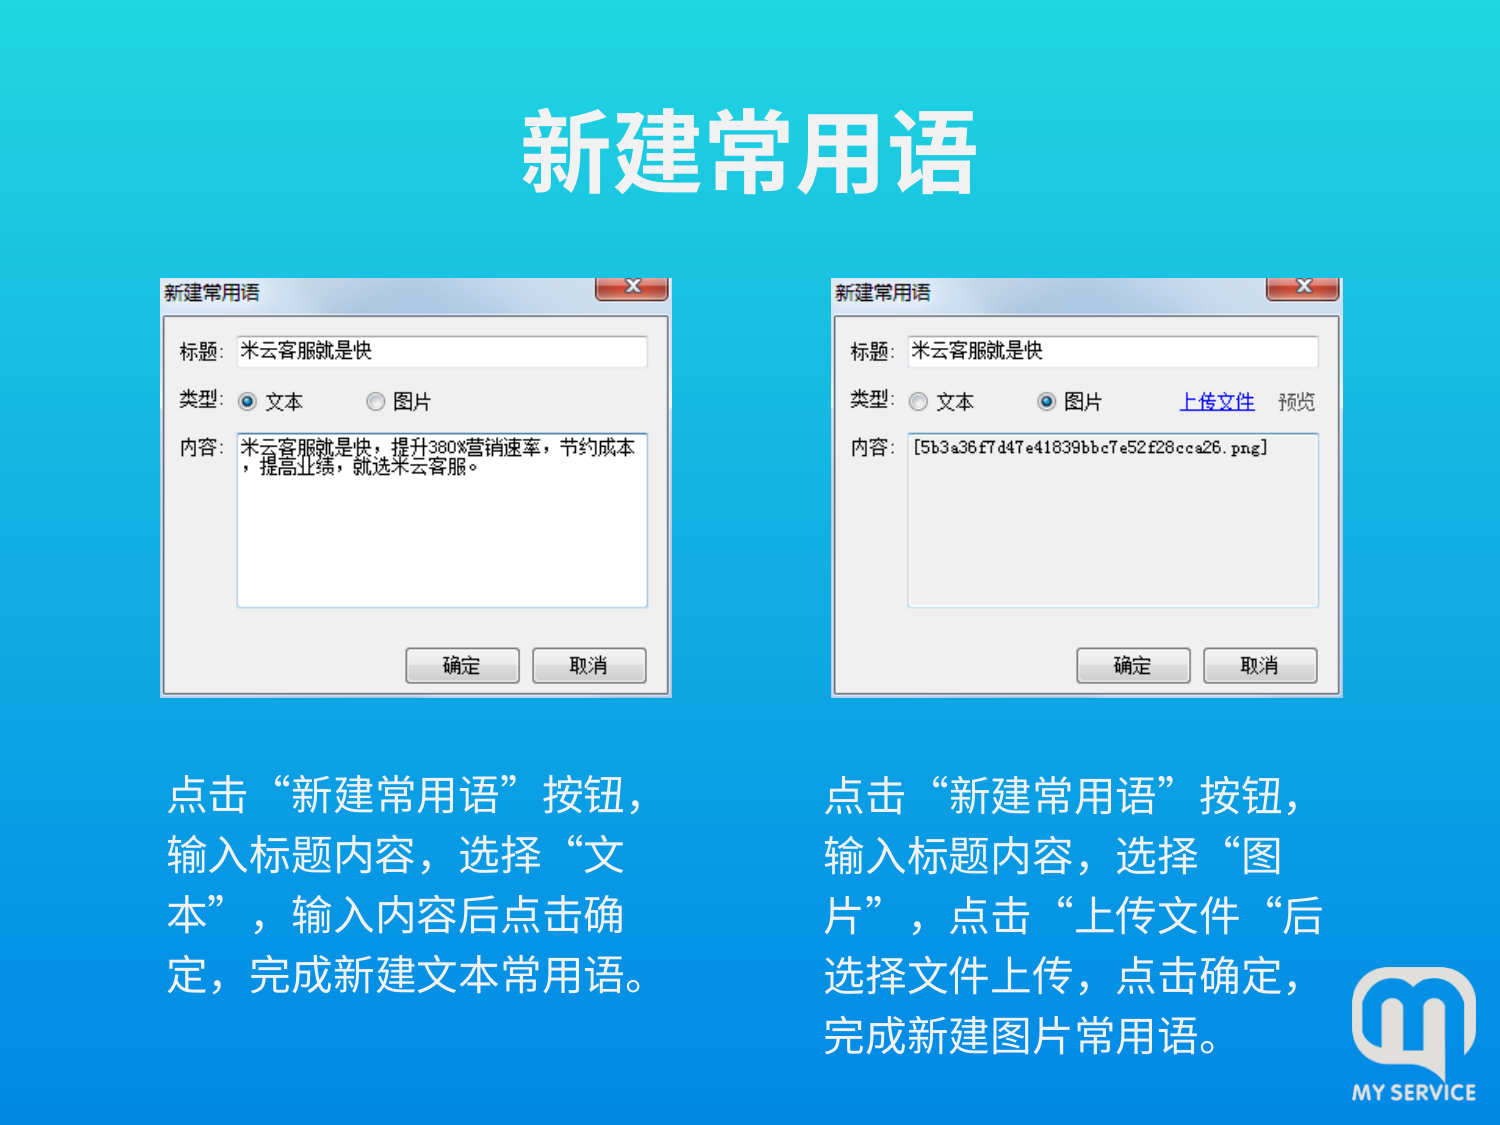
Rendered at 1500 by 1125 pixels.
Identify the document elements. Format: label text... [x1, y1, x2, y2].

picture [1352, 967, 1476, 1107]
text_box 点击“新建常用语”按钮，输入标题内容，选择“文本”，输入内容后点击确定，完成新建文本常用语。 [151, 751, 672, 1007]
title 新建常用语 [75, 45, 1425, 233]
picture [0, 278, 1500, 697]
text_box 点击“新建常用语”按钮，输入标题内容，选择“图片”，点击“上传文件“后选择文件上传，点击确定，完成新建图片常用语。 [809, 752, 1376, 1068]
